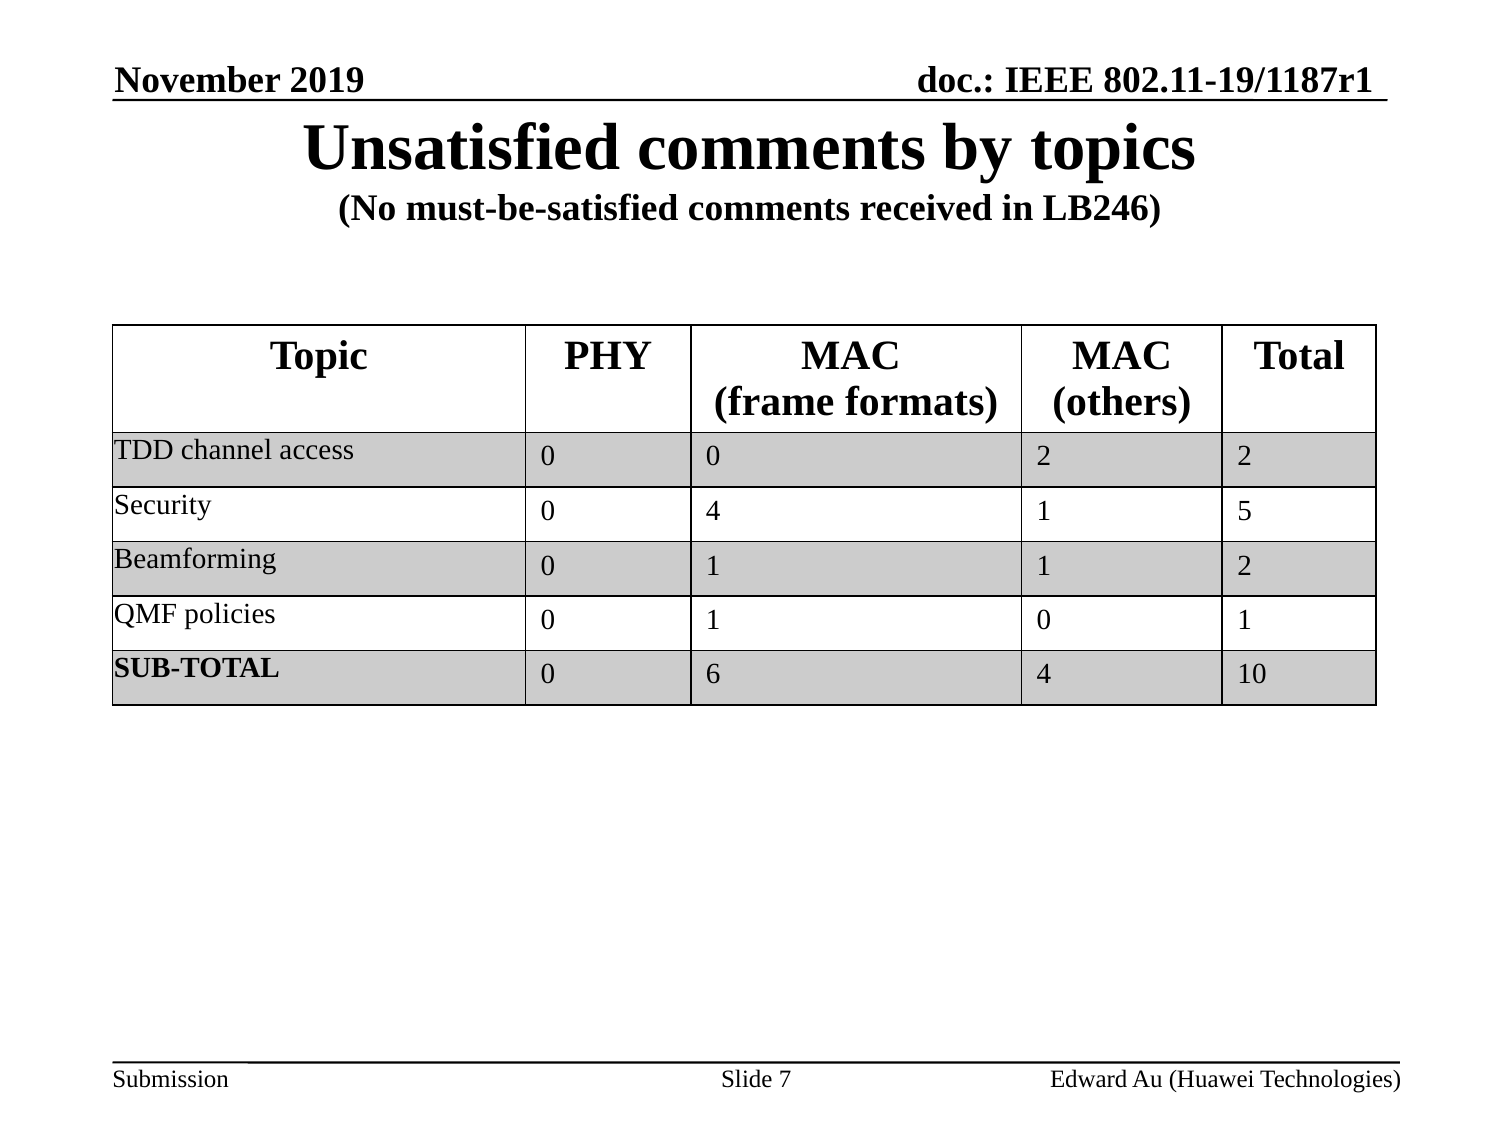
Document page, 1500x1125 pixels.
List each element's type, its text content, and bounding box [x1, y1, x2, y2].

table_header Total [1223, 326, 1375, 432]
table_cell 5 [1223, 488, 1375, 541]
table_cell 0 [526, 597, 690, 650]
table_cell 1 [1223, 597, 1375, 650]
table_cell 1 [1022, 542, 1221, 595]
table_header Topic [113, 326, 525, 432]
table_cell 2 [1022, 433, 1221, 486]
table_cell 10 [1223, 651, 1375, 704]
table_header MAC (others) [1022, 326, 1221, 432]
table_cell 4 [692, 488, 1021, 541]
table_cell Beamforming [113, 542, 525, 595]
table_cell 1 [692, 542, 1021, 595]
table_cell 0 [526, 542, 690, 595]
table_cell 6 [692, 651, 1021, 704]
table_cell SUB-TOTAL [113, 651, 525, 704]
table_cell 0 [692, 433, 1021, 486]
table_cell 0 [526, 651, 690, 704]
table_header MAC (frame formats) [692, 326, 1021, 432]
table_cell 2 [1223, 542, 1375, 595]
title Unsatisfied comments by topics (No must-be-satisfied comments received in LB246) [52, 77, 1448, 254]
table_cell 0 [526, 433, 690, 486]
footer Edward Au (Huawei Technologies) [1044, 1061, 1402, 1093]
table_cell 1 [692, 597, 1021, 650]
table_cell 0 [1022, 597, 1221, 650]
table_header PHY [526, 326, 690, 432]
slide_number Slide 7 [712, 1061, 800, 1093]
table_cell 0 [526, 488, 690, 541]
table_cell 1 [1022, 488, 1221, 541]
table_cell 4 [1022, 651, 1221, 704]
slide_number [114, 54, 368, 101]
table_cell Security [113, 488, 525, 541]
table_cell QMF policies [113, 597, 525, 650]
table_cell 2 [1223, 433, 1375, 486]
table_cell TDD channel access [113, 433, 525, 486]
